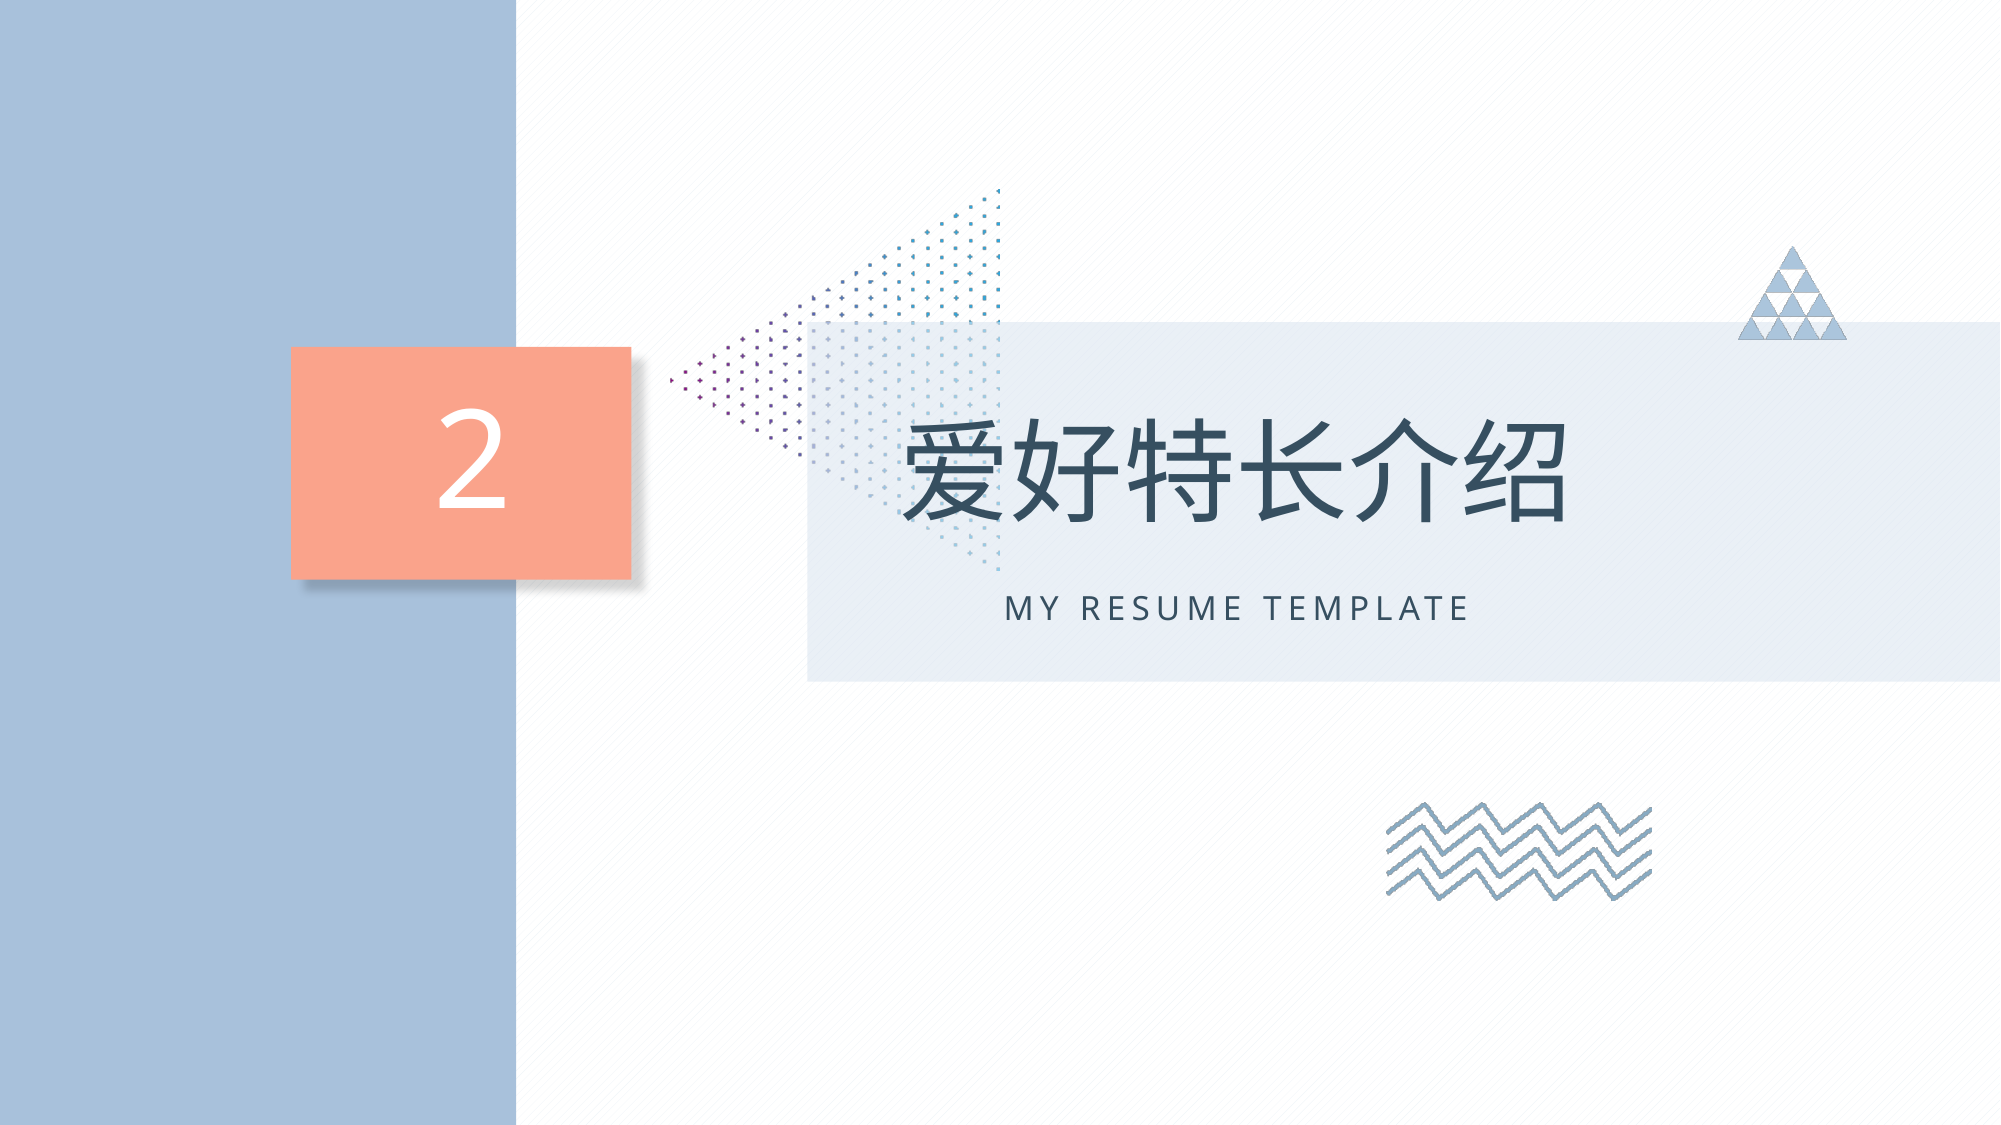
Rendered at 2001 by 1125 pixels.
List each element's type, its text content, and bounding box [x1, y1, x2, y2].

text_box [290, 346, 633, 581]
text_box 2 [341, 363, 605, 544]
picture [1737, 246, 1847, 341]
text_box MY RESUME TEMPLATE [922, 580, 1549, 635]
text_box [0, 0, 517, 1125]
picture [1385, 802, 1652, 901]
text_box 爱好特长介绍 [1000, 393, 1664, 543]
picture [669, 189, 1000, 571]
text_box [806, 321, 2000, 683]
